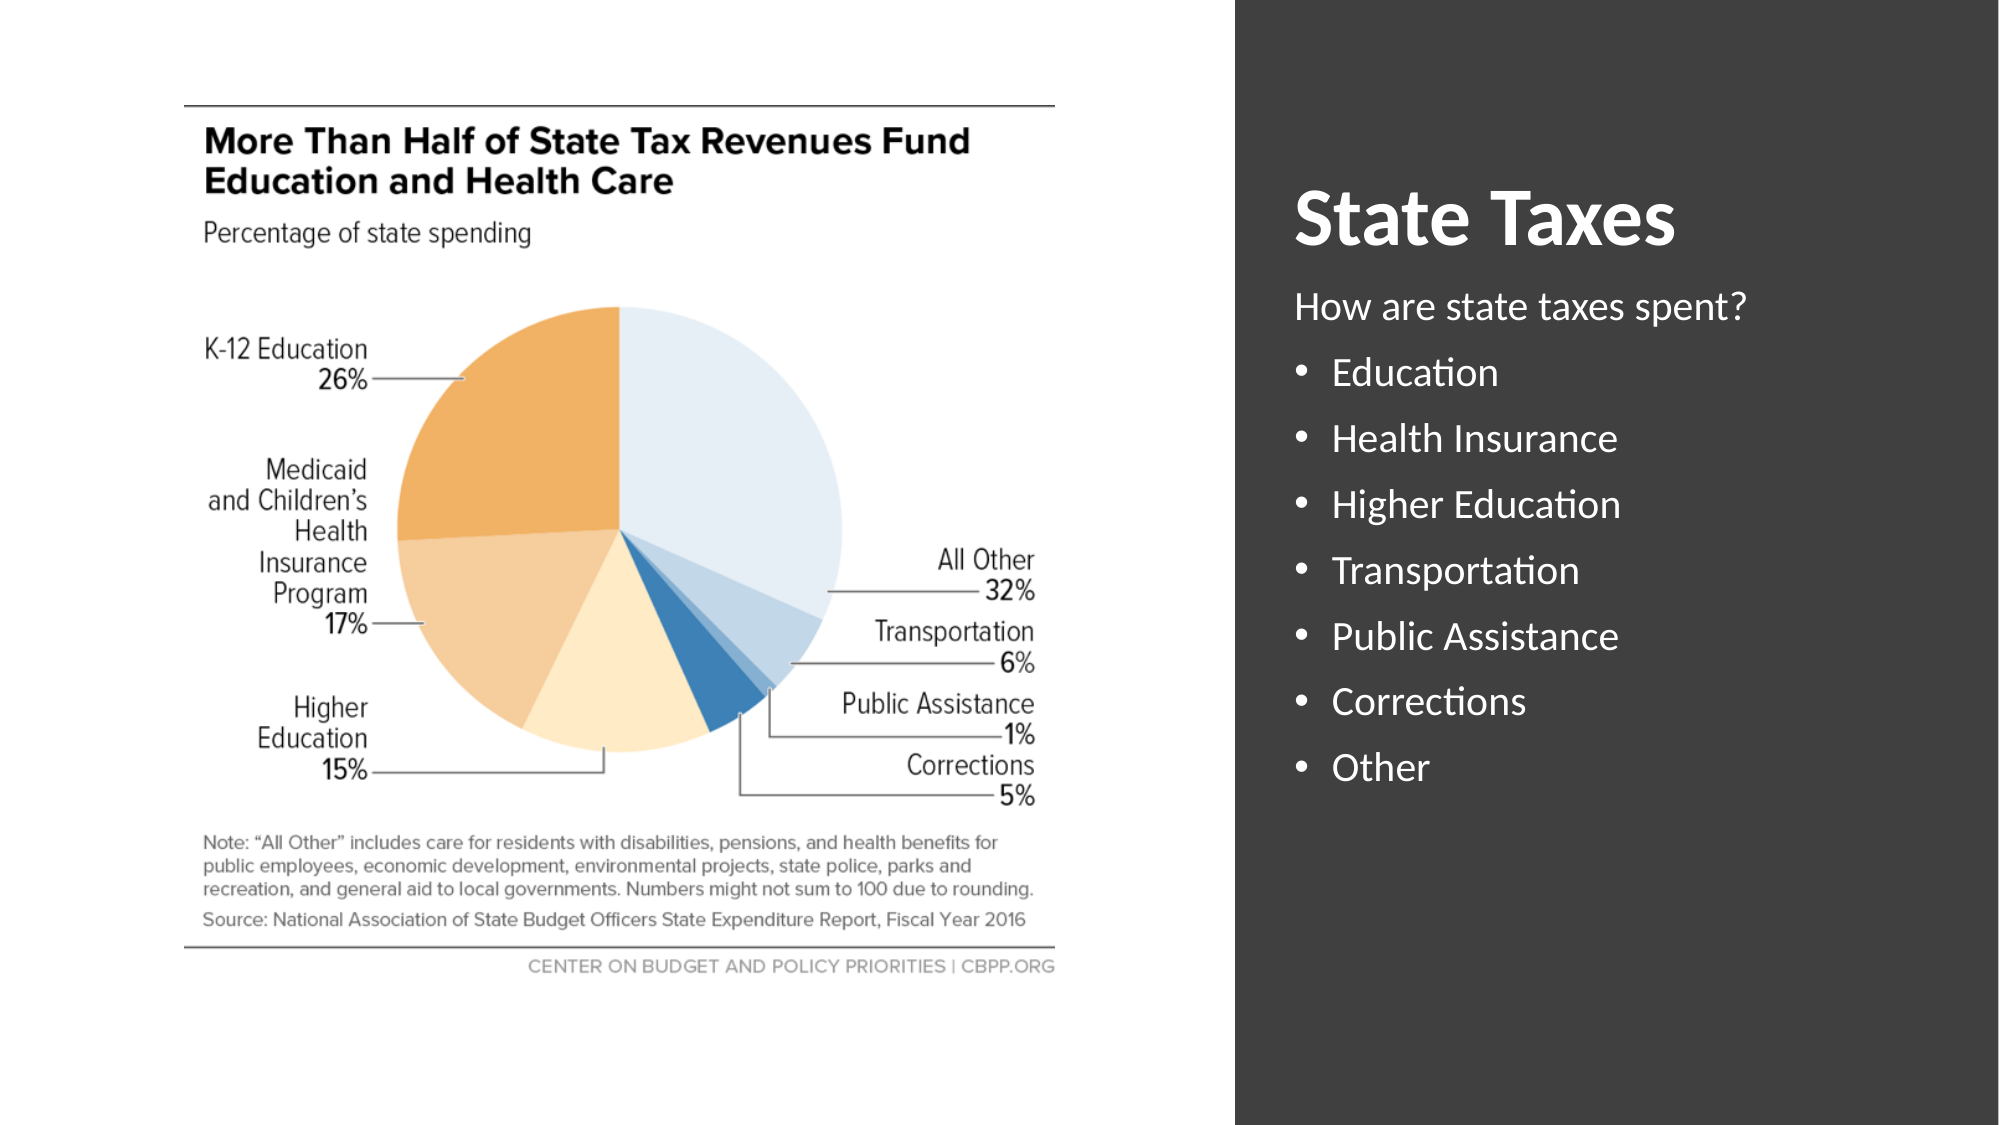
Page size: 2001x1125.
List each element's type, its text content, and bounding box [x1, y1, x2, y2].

picture [184, 105, 1055, 993]
list State Taxes How are state taxes spent? Education Health Insurance Higher Education Transportation Public Assistance Corrections Other [1279, 166, 1832, 1101]
text_box [1235, 0, 1999, 1125]
